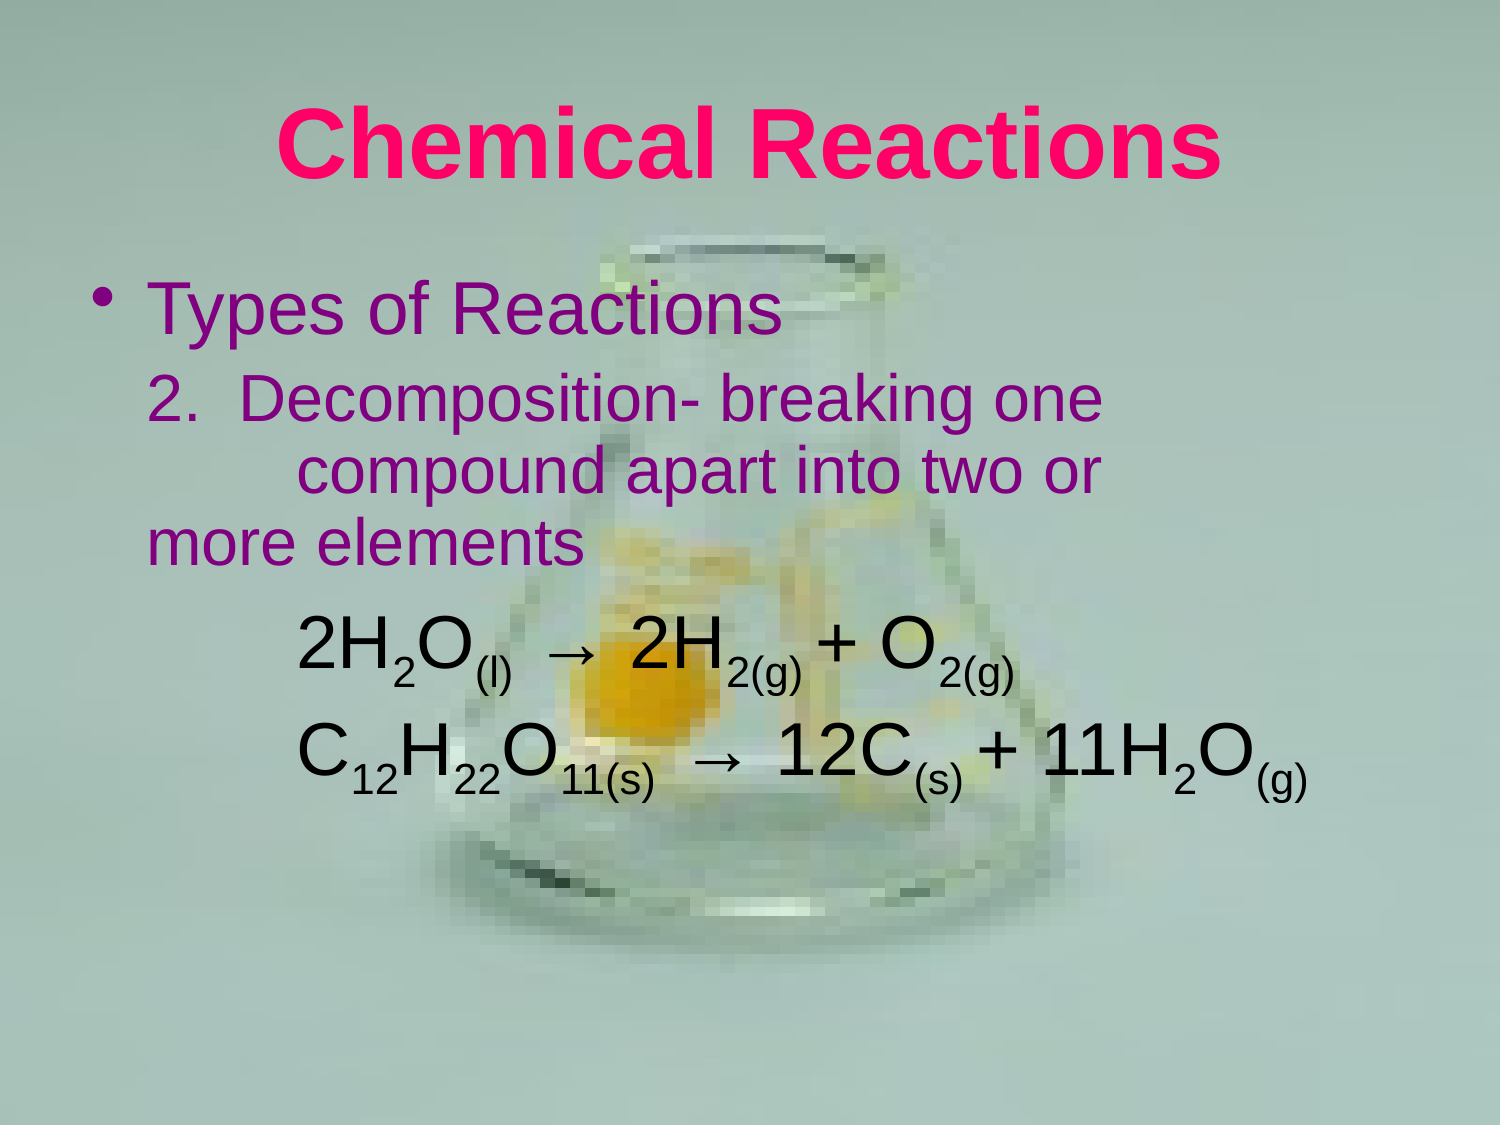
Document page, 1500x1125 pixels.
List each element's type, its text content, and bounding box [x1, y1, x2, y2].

title Chemical Reactions [74, 44, 1426, 233]
list Types of Reactions 2. Decomposition- breaking one compound apart into two or more elements 2H2O(l) → 2H2(g) + O2(g) C12H22O11(s) → 12C(s) + 11H2O(g) [74, 262, 1426, 1006]
picture [0, 0, 1500, 1125]
